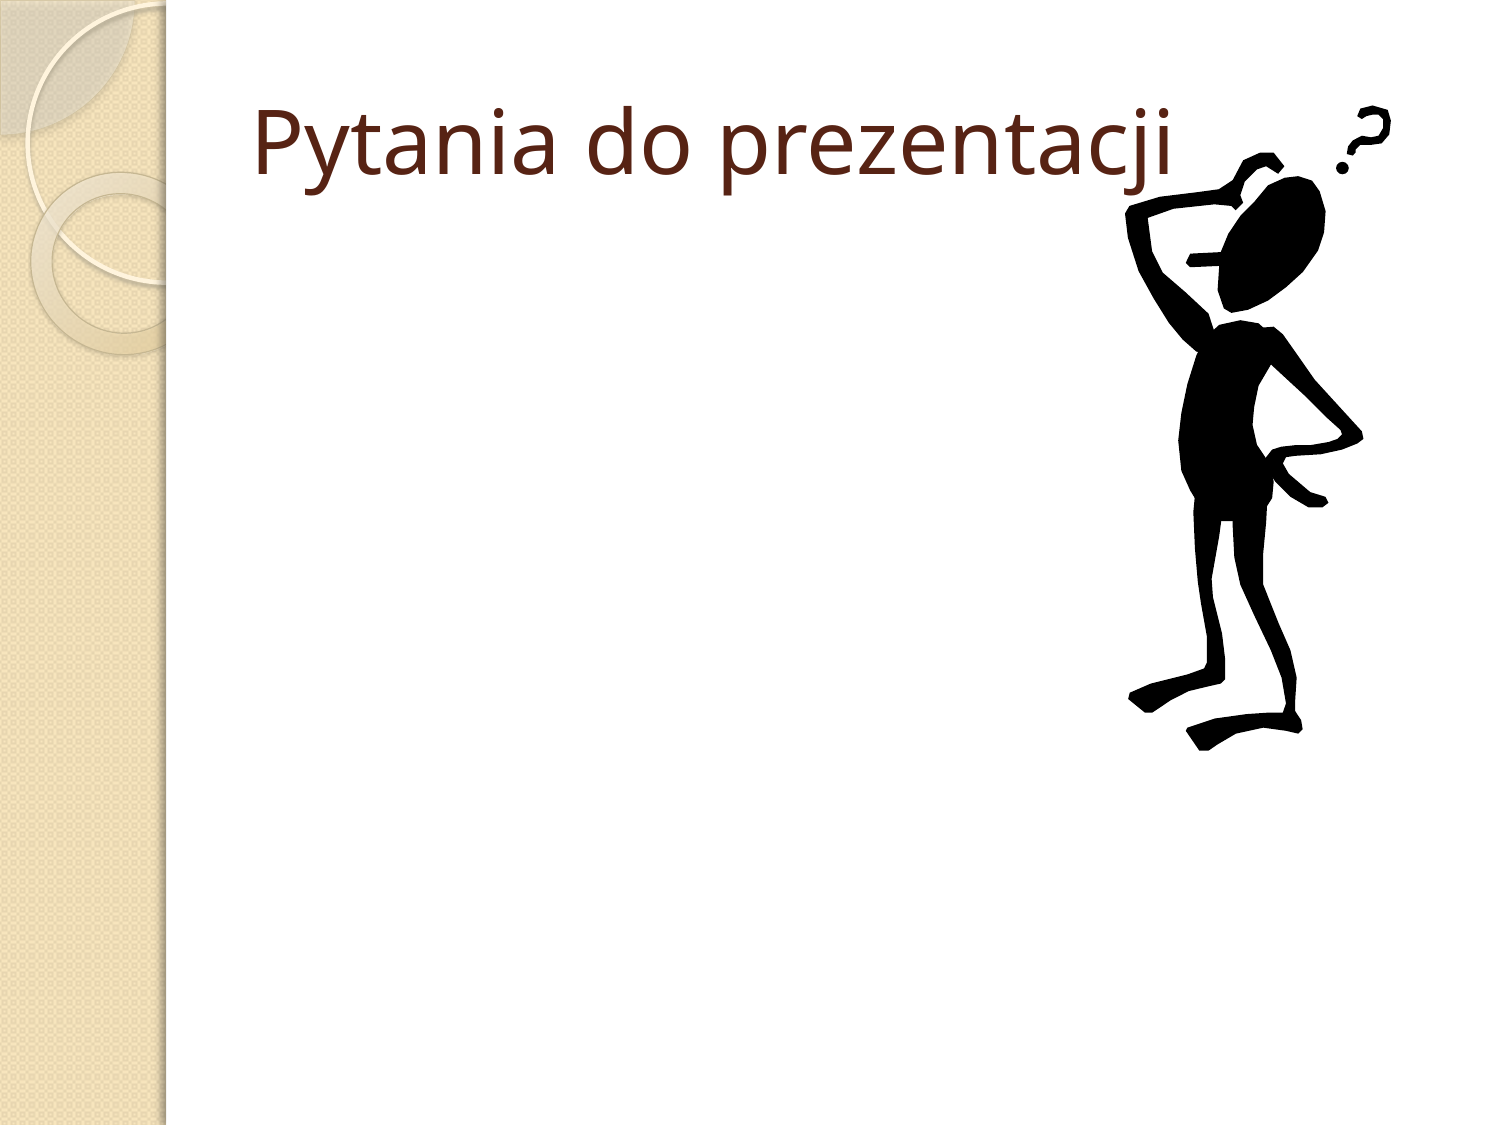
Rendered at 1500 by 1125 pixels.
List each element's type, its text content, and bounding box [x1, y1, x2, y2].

picture [1124, 105, 1392, 752]
title Pytania do prezentacji [235, 45, 1466, 233]
